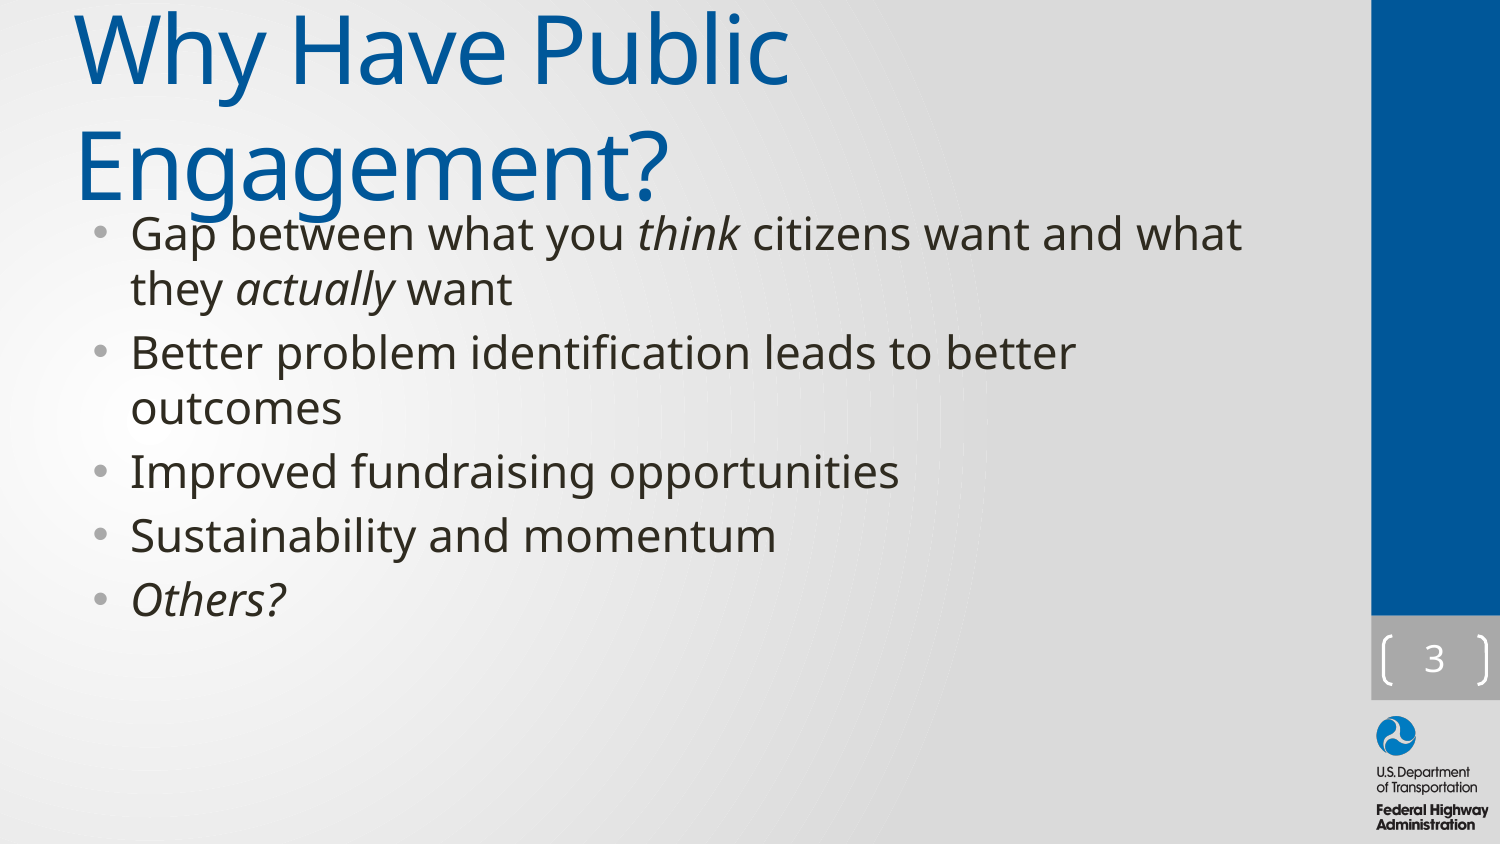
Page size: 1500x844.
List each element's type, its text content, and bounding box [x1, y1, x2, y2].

title Why Have Public Engagement? [58, 33, 1309, 175]
list Gap between what you think citizens want and what they actually want Better problem identification leads to better outcomes Improved fundraising opportunities Sustainability and momentum Others? [58, 196, 1309, 788]
slide_number 3 [1381, 634, 1488, 687]
